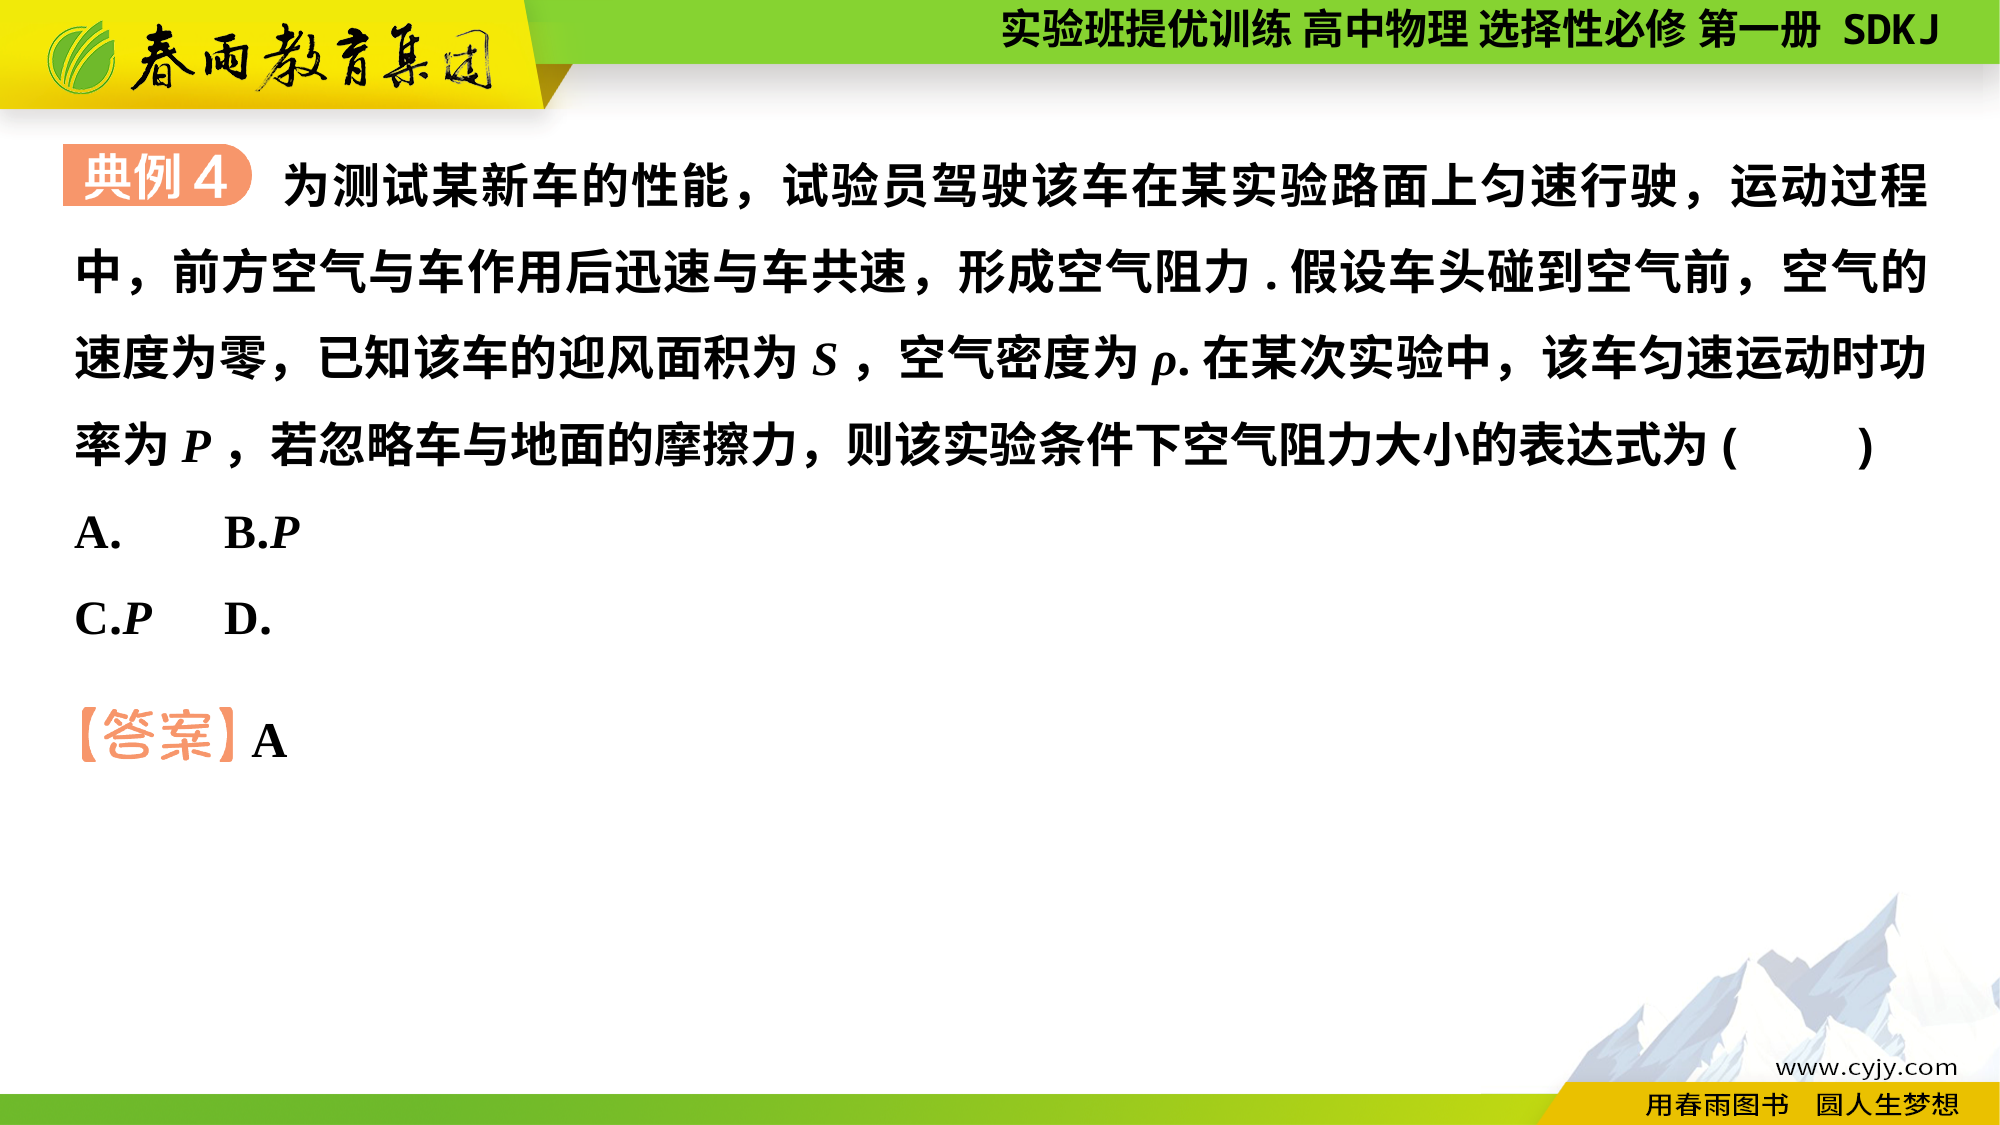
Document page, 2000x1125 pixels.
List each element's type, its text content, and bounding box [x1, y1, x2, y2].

picture [0, 0, 2000, 1125]
text_box A [236, 699, 303, 775]
